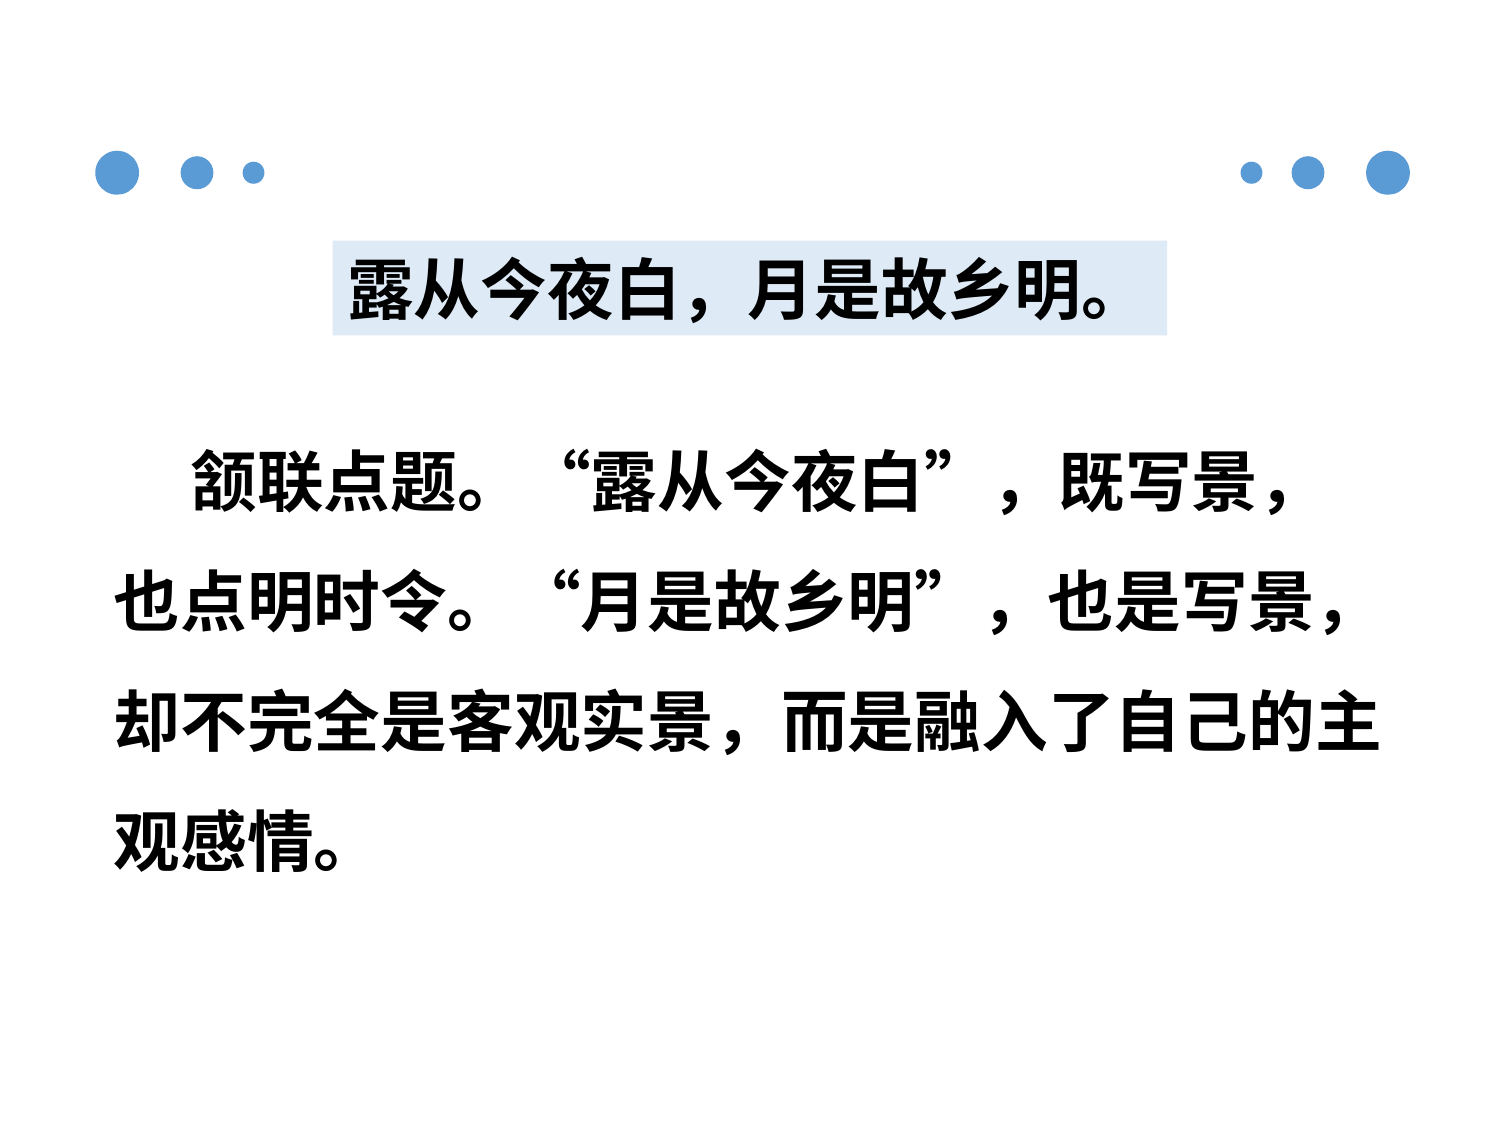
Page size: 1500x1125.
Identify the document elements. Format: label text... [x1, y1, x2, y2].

text_box 颔联点题。“露从今夜白”，既写景，也点明时令。“月是故乡明”，也是写景，却不完全是客观实景，而是融入了自己的主观感情。 [98, 392, 1402, 887]
text_box 露从今夜白，月是故乡明。 [332, 240, 1168, 336]
